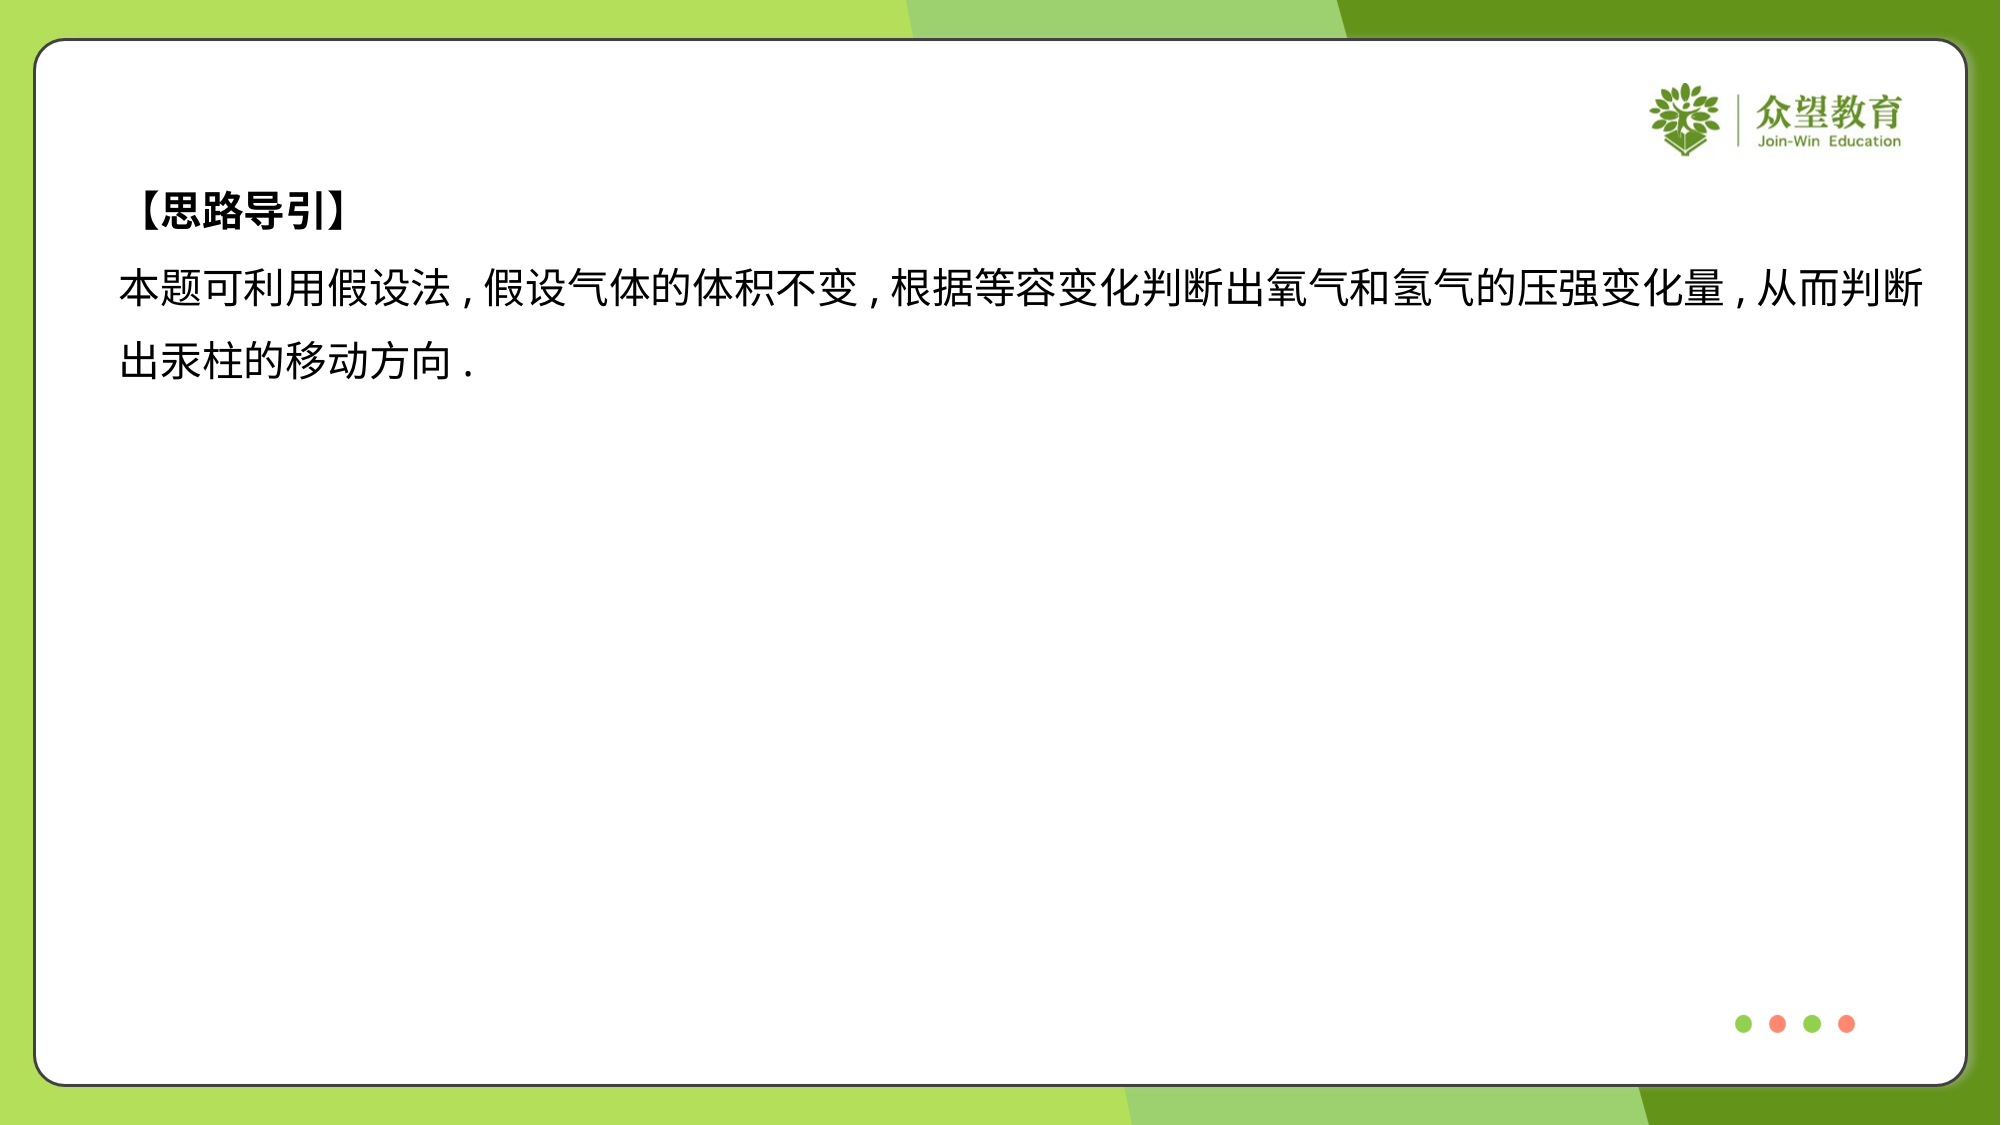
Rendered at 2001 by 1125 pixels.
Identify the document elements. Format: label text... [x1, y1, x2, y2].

picture [0, 0, 2000, 1125]
text_box 【思路导引】 本题可利用假设法,假设气体的体积不变,根据等容变化判断出氧气和氢气的压强变化量,从而判断 出汞柱的移动方向. [118, 159, 1883, 377]
